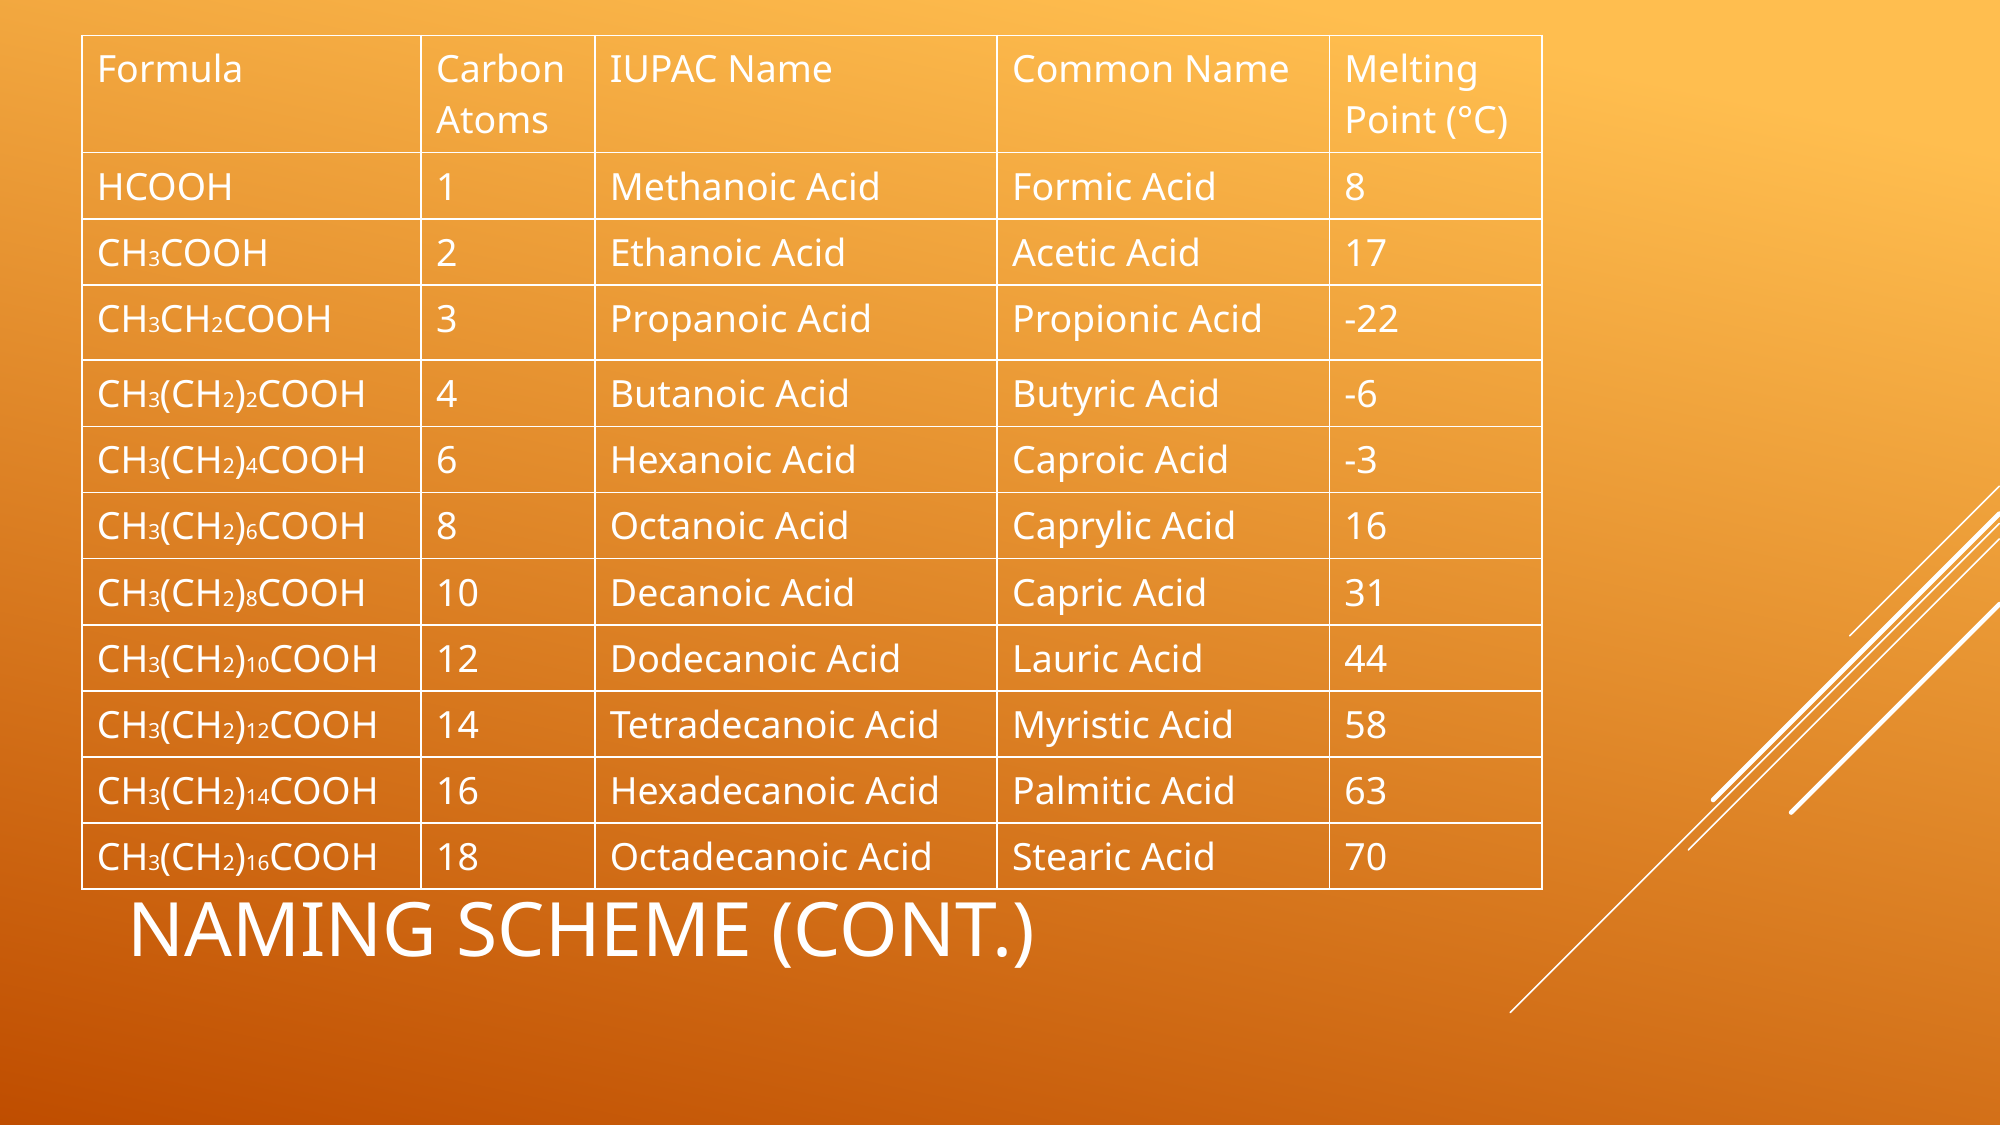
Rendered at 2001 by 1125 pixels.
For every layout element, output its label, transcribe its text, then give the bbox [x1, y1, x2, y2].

table_cell Methanoic Acid [596, 153, 996, 218]
table_cell Dodecanoic Acid [596, 626, 996, 690]
table_cell CH3(CH2)10COOH [83, 626, 420, 690]
table_cell 4 [422, 361, 594, 426]
table_cell CH3(CH2)16COOH [83, 824, 420, 888]
table_cell -22 [1330, 286, 1541, 359]
table_cell Propanoic Acid [596, 286, 996, 359]
table_cell Lauric Acid [998, 626, 1329, 690]
table_cell -3 [1330, 427, 1541, 492]
table_cell Caproic Acid [998, 427, 1329, 492]
table_cell Propionic Acid [998, 286, 1329, 359]
table_cell 12 [422, 626, 594, 690]
table_header Formula [83, 36, 420, 152]
table_cell Acetic Acid [998, 220, 1329, 284]
table_cell Tetradecanoic Acid [596, 692, 996, 756]
table_cell Stearic Acid [998, 824, 1329, 888]
table_cell 58 [1330, 692, 1541, 756]
table_cell 31 [1330, 559, 1541, 624]
table_cell CH3(CH2)14COOH [83, 758, 420, 822]
table_cell 1 [422, 153, 594, 218]
table_cell CH3(CH2)2COOH [83, 361, 420, 426]
table_cell CH3(CH2)8COOH [83, 559, 420, 624]
table_cell 44 [1330, 626, 1541, 690]
table_cell Formic Acid [998, 153, 1329, 218]
table_cell 8 [422, 493, 594, 558]
table_cell CH3(CH2)4COOH [83, 427, 420, 492]
table_cell CH3CH2COOH [83, 286, 420, 359]
table_cell 3 [422, 286, 594, 359]
table_cell Ethanoic Acid [596, 220, 996, 284]
table_header Melting Point (°C) [1330, 36, 1541, 152]
title Naming Scheme (Cont.) [112, 890, 1513, 1050]
table_cell Hexanoic Acid [596, 427, 996, 492]
table_cell 16 [422, 758, 594, 822]
table_cell Capric Acid [998, 559, 1329, 624]
table_cell Hexadecanoic Acid [596, 758, 996, 822]
table_cell 63 [1330, 758, 1541, 822]
table_cell Octadecanoic Acid [596, 824, 996, 888]
table_cell Octanoic Acid [596, 493, 996, 558]
table_cell 17 [1330, 220, 1541, 284]
table_cell Decanoic Acid [596, 559, 996, 624]
table_cell 10 [422, 559, 594, 624]
table_cell 6 [422, 427, 594, 492]
table_cell 70 [1330, 824, 1541, 888]
table_cell CH3COOH [83, 220, 420, 284]
table_cell 16 [1330, 493, 1541, 558]
table_cell -6 [1330, 361, 1541, 426]
table_header Carbon Atoms [422, 36, 594, 152]
table_cell 2 [422, 220, 594, 284]
table_cell Caprylic Acid [998, 493, 1329, 558]
table_header Common Name [998, 36, 1329, 152]
table_header IUPAC Name [596, 36, 996, 152]
table_cell 18 [422, 824, 594, 888]
table_cell Myristic Acid [998, 692, 1329, 756]
table_cell 14 [422, 692, 594, 756]
table_cell HCOOH [83, 153, 420, 218]
table_cell Butyric Acid [998, 361, 1329, 426]
table_cell CH3(CH2)6COOH [83, 493, 420, 558]
table_cell Butanoic Acid [596, 361, 996, 426]
table_cell 8 [1330, 153, 1541, 218]
table_cell Palmitic Acid [998, 758, 1329, 822]
table_cell CH3(CH2)12COOH [83, 692, 420, 756]
